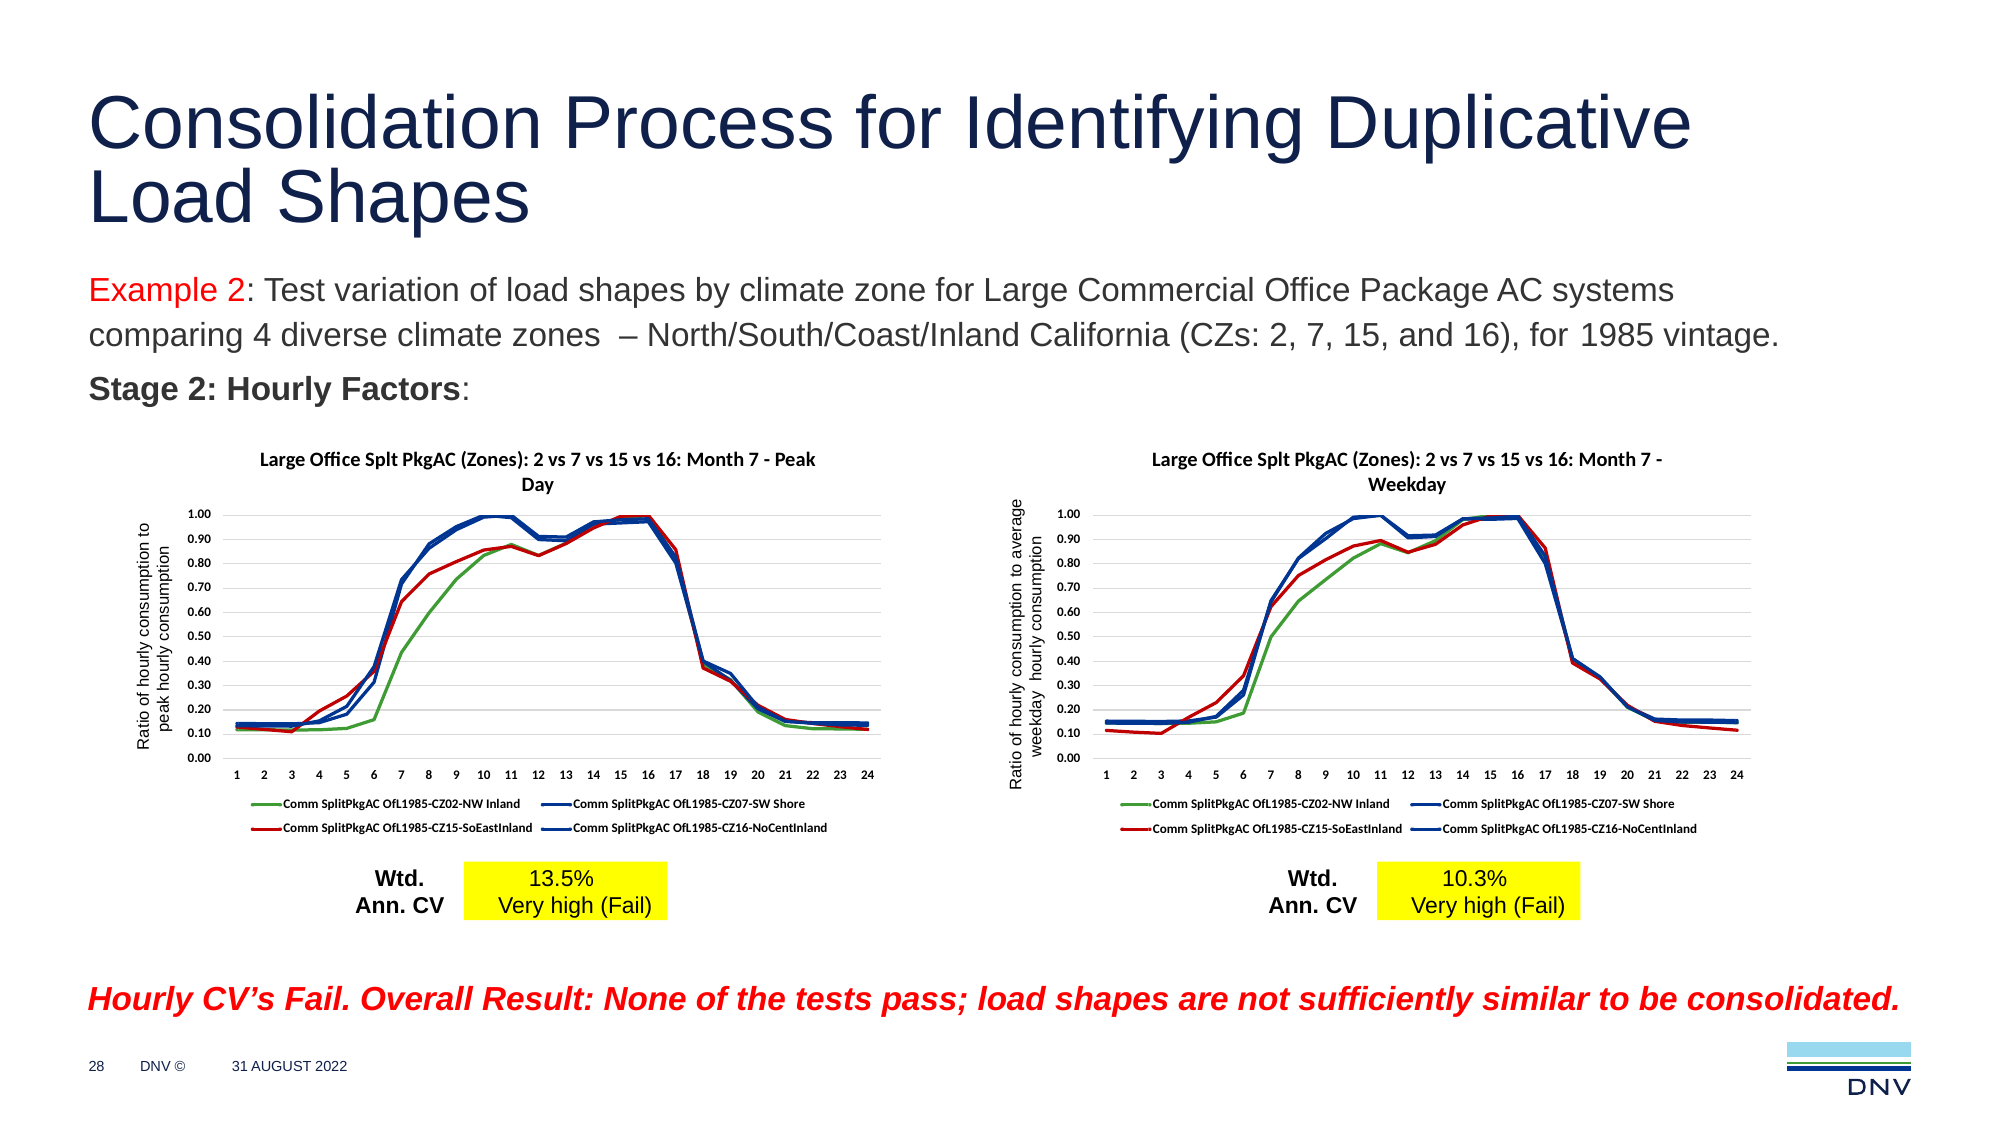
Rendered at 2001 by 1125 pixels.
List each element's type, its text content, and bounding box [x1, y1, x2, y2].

picture [1056, 441, 1757, 842]
text_box Ratio of hourly consumption to average weekday hourly consumption [1004, 495, 1046, 794]
slide_number 28 [88, 1056, 133, 1082]
text_box Hourly CV’s Fail. Overall Result: None of the tests pass; load shapes are not sufficiently similar to be consolidated. [81, 972, 1919, 1018]
title Consolidation Process for Identifying Duplicative Load Shapes [88, 88, 1865, 243]
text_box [1251, 861, 1581, 921]
text_box Example 2: Test variation of load shapes by climate zone for Large Commercial Office Package AC systems comparing 4 diverse climate zones – North/South/Coast/Inland California (CZs: 2, 7, 15, and 16), for 1985 vintage. Stage 2: Hourly Factors: [88, 262, 1810, 408]
text_box Ratio of hourly consumption to peak hourly consumption [132, 506, 173, 768]
picture [179, 441, 890, 846]
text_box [338, 861, 668, 921]
